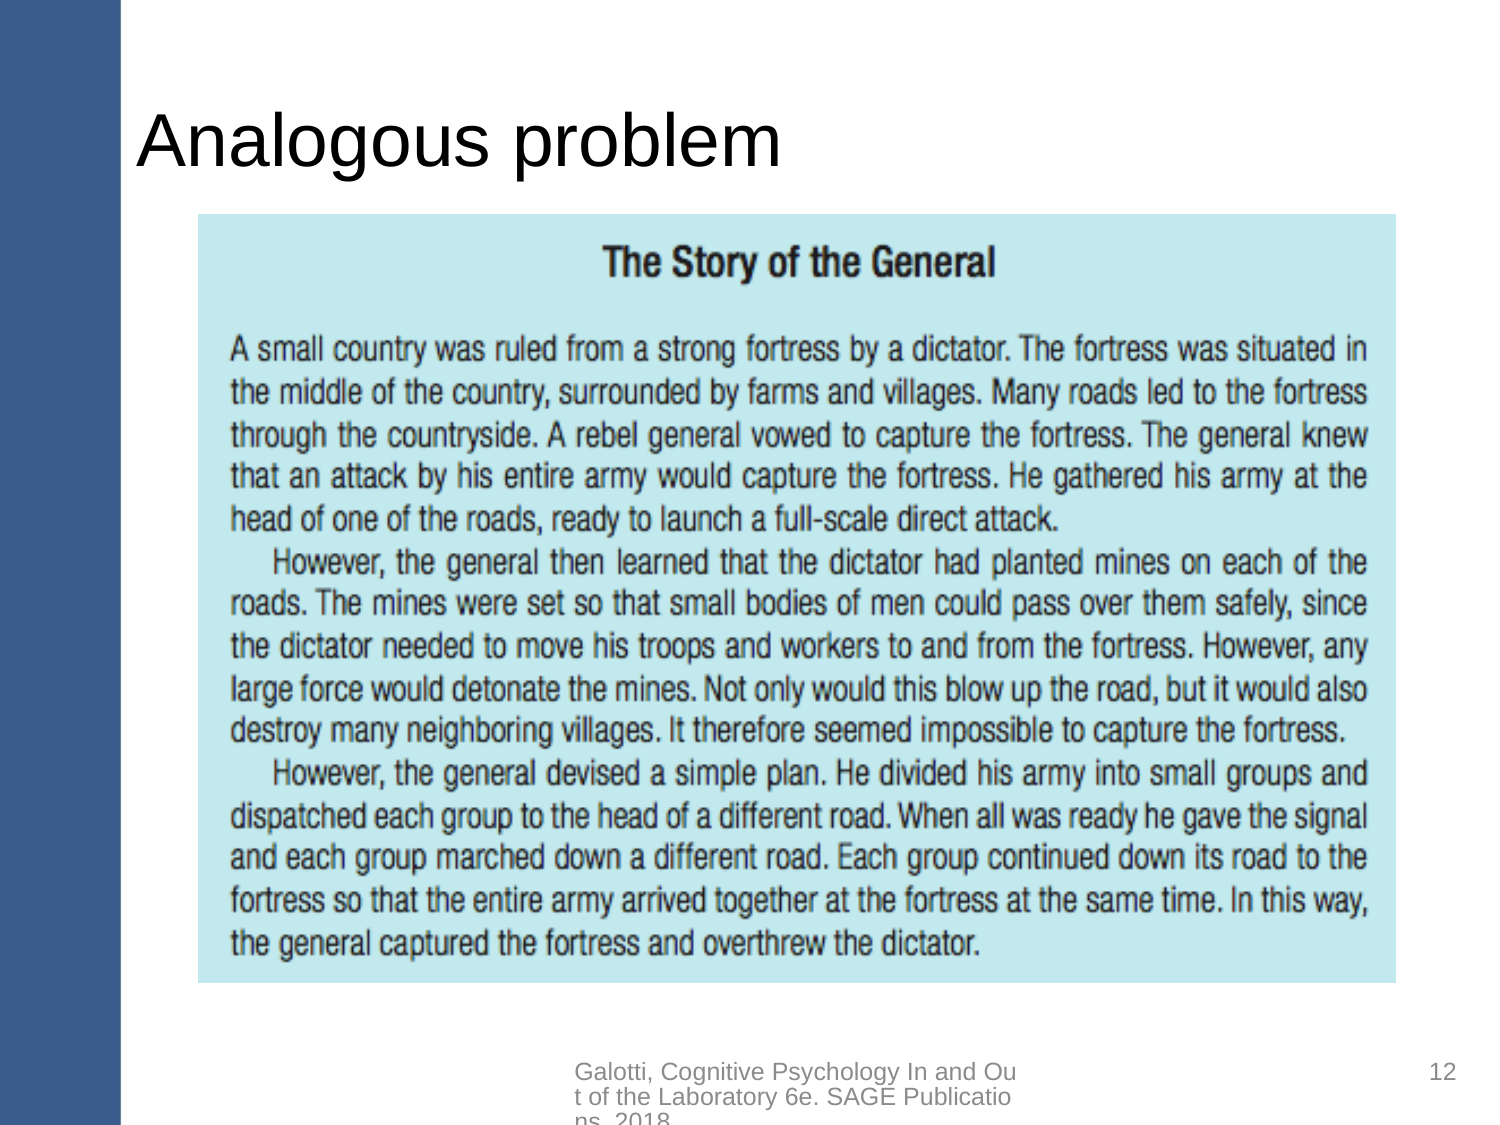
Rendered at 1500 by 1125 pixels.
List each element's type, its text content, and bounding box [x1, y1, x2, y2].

picture [0, 0, 1500, 1125]
slide_number 12 [1121, 1040, 1472, 1101]
title Analogous problem [121, 43, 1472, 231]
footer Galotti, Cognitive Psychology In and Out of the Laboratory 6e. SAGE Publications, 2018. [559, 1040, 1035, 1101]
